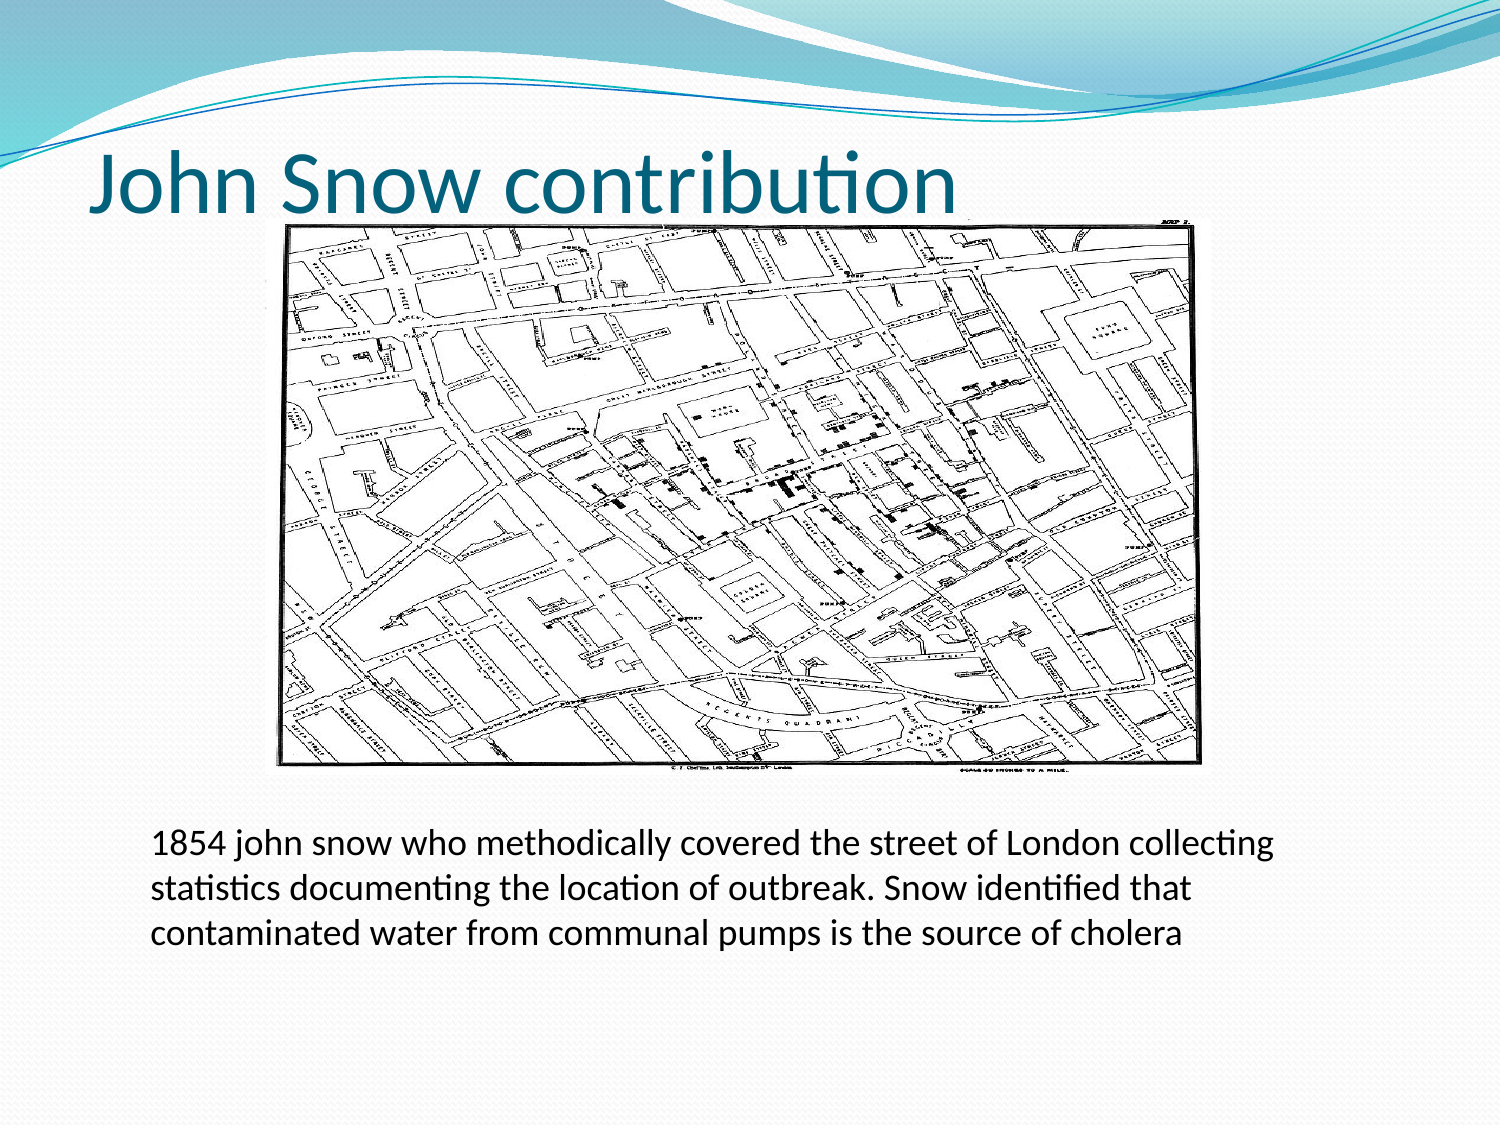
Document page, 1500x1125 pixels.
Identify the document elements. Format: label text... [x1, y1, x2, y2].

title John Snow contribution [88, 115, 1317, 232]
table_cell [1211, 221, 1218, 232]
text_box 1854 john snow who methodically covered the street of London collecting statistics documenting the location of outbreak. Snow identified that contaminated water from communal pumps is the source of cholera [135, 810, 1400, 961]
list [265, 219, 1211, 776]
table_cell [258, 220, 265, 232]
